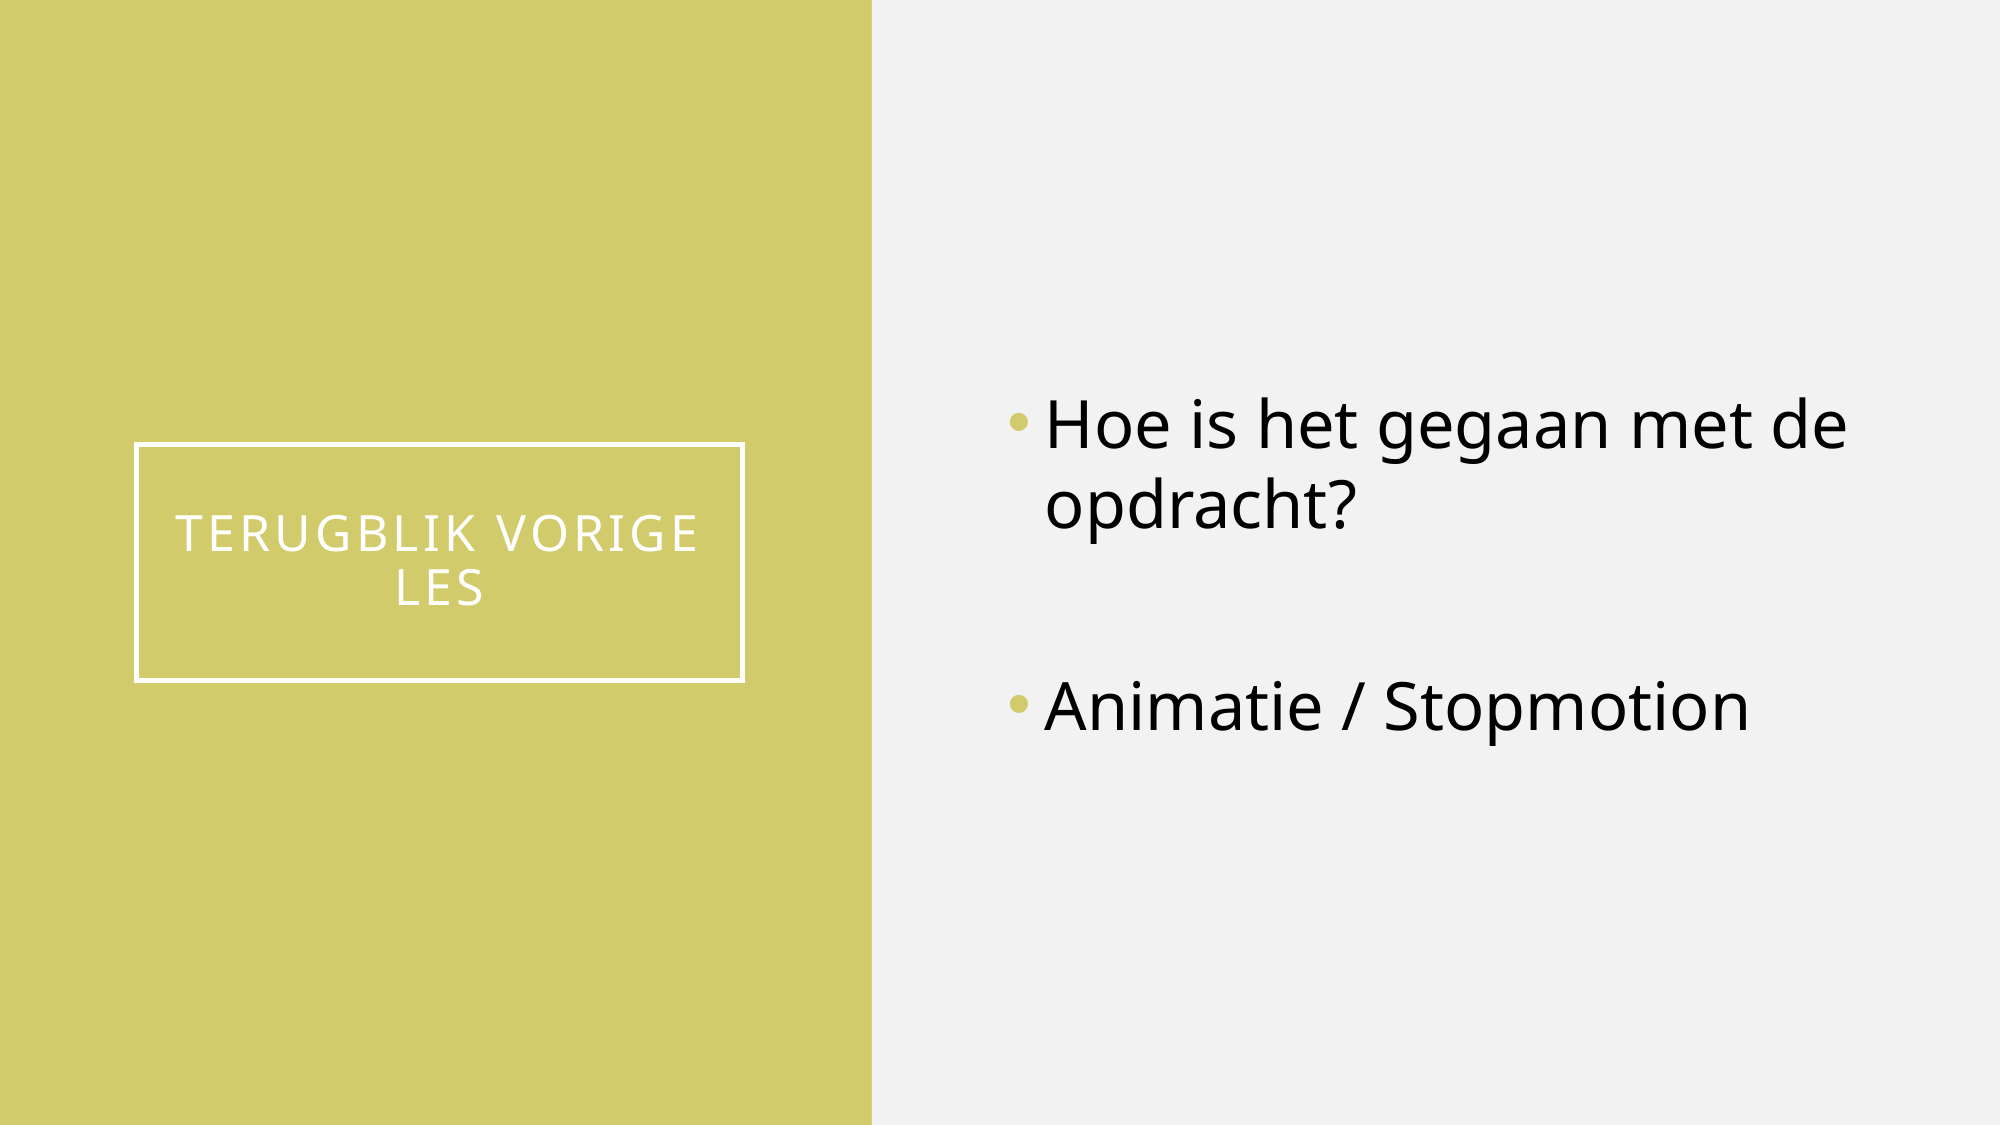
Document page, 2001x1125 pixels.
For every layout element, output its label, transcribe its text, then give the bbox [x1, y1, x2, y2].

text_box [871, 0, 2000, 1125]
title Terugblik vorige les [134, 442, 745, 683]
list Hoe is het gegaan met de opdracht? Animatie / Stopmotion [992, 131, 1880, 994]
